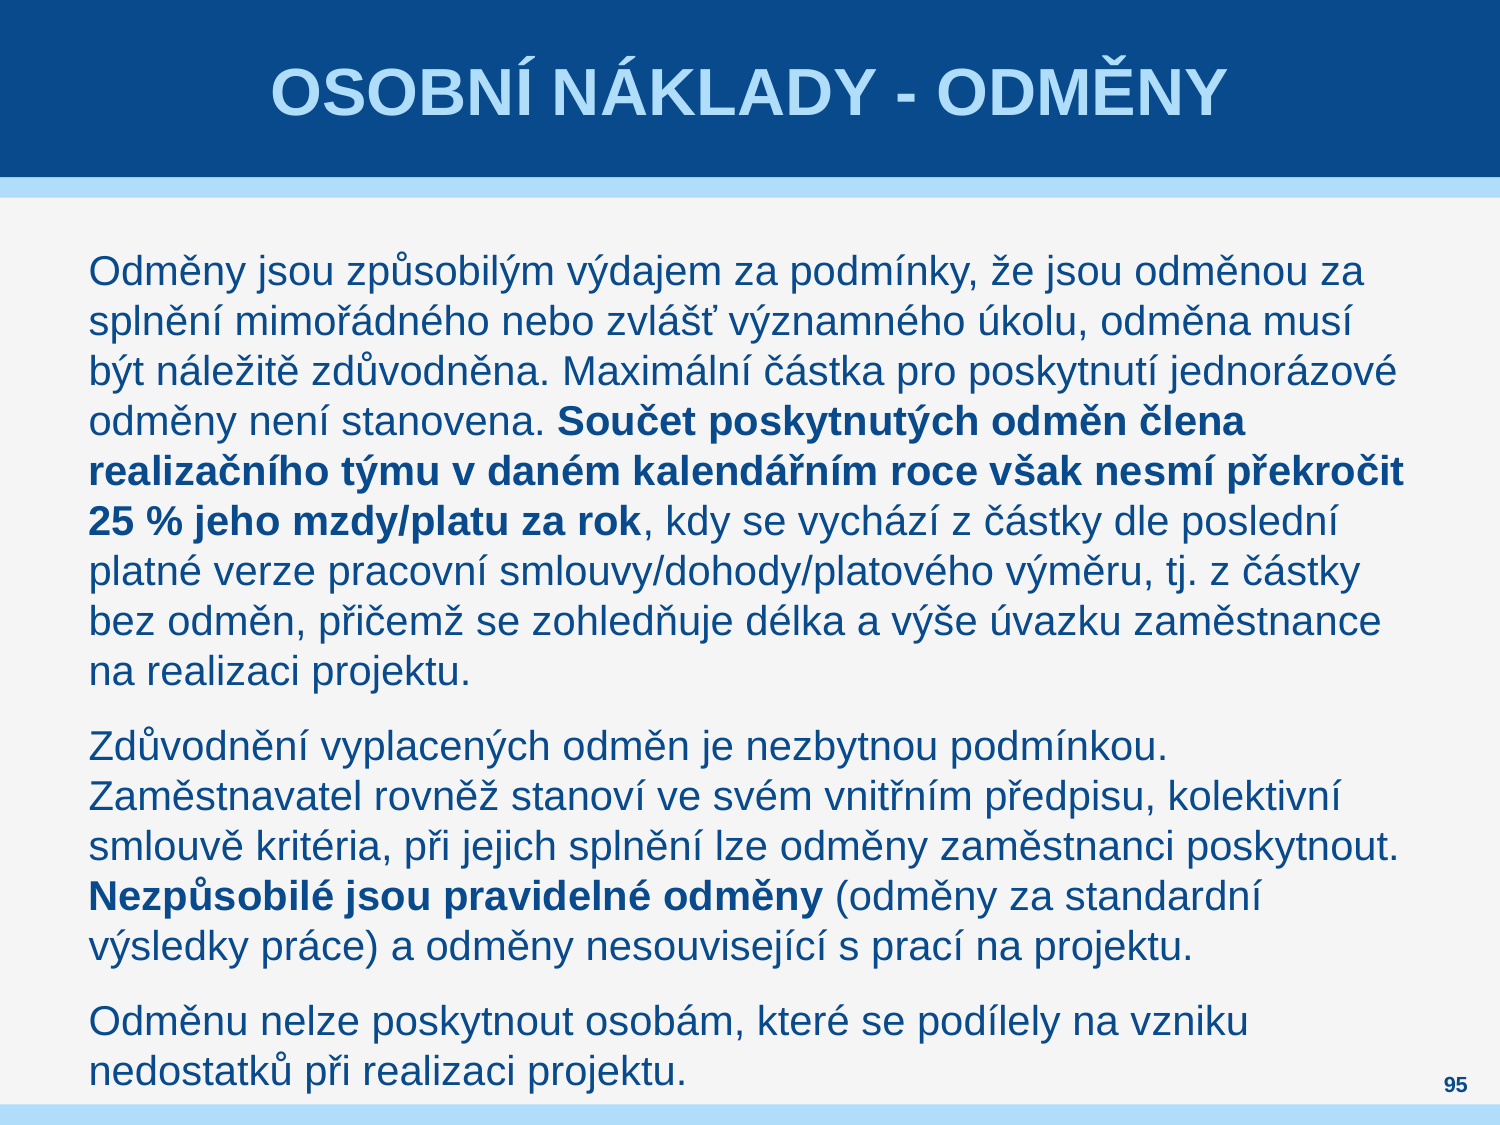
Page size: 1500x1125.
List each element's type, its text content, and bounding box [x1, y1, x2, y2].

list Odměny jsou způsobilým výdajem za podmínky, že jsou odměnou za splnění mimořádného nebo zvlášť významného úkolu, odměna musí být náležitě zdůvodněna. Maximální částka pro poskytnutí jednorázové odměny není stanovena. Součet poskytnutých odměn člena realizačního týmu v daném kalendářním roce však nesmí překročit 25 % jeho mzdy/platu za rok, kdy se vychází z částky dle poslední platné verze pracovní smlouvy/dohody/platového výměru, tj. z částky bez odměn, přičemž se zohledňuje délka a výše úvazku zaměstnance na realizaci projektu. Zdůvodnění vyplacených odměn je nezbytnou podmínkou. Zaměstnavatel rovněž stanoví ve svém vnitřním předpisu, kolektivní smlouvě kritéria, při jejich splnění lze odměny zaměstnanci poskytnout. Nezpůsobilé jsou pravidelné odměny (odměny za standardní výsledky práce) a odměny nesouvisející s prací na projektu. Odměnu nelze poskytnout osobám, které se podílely na vzniku nedostatků při realizaci projektu. [88, 243, 1412, 953]
title Osobní náklady - Odměny [59, 0, 1441, 178]
slide_number 95 [1417, 1068, 1495, 1099]
